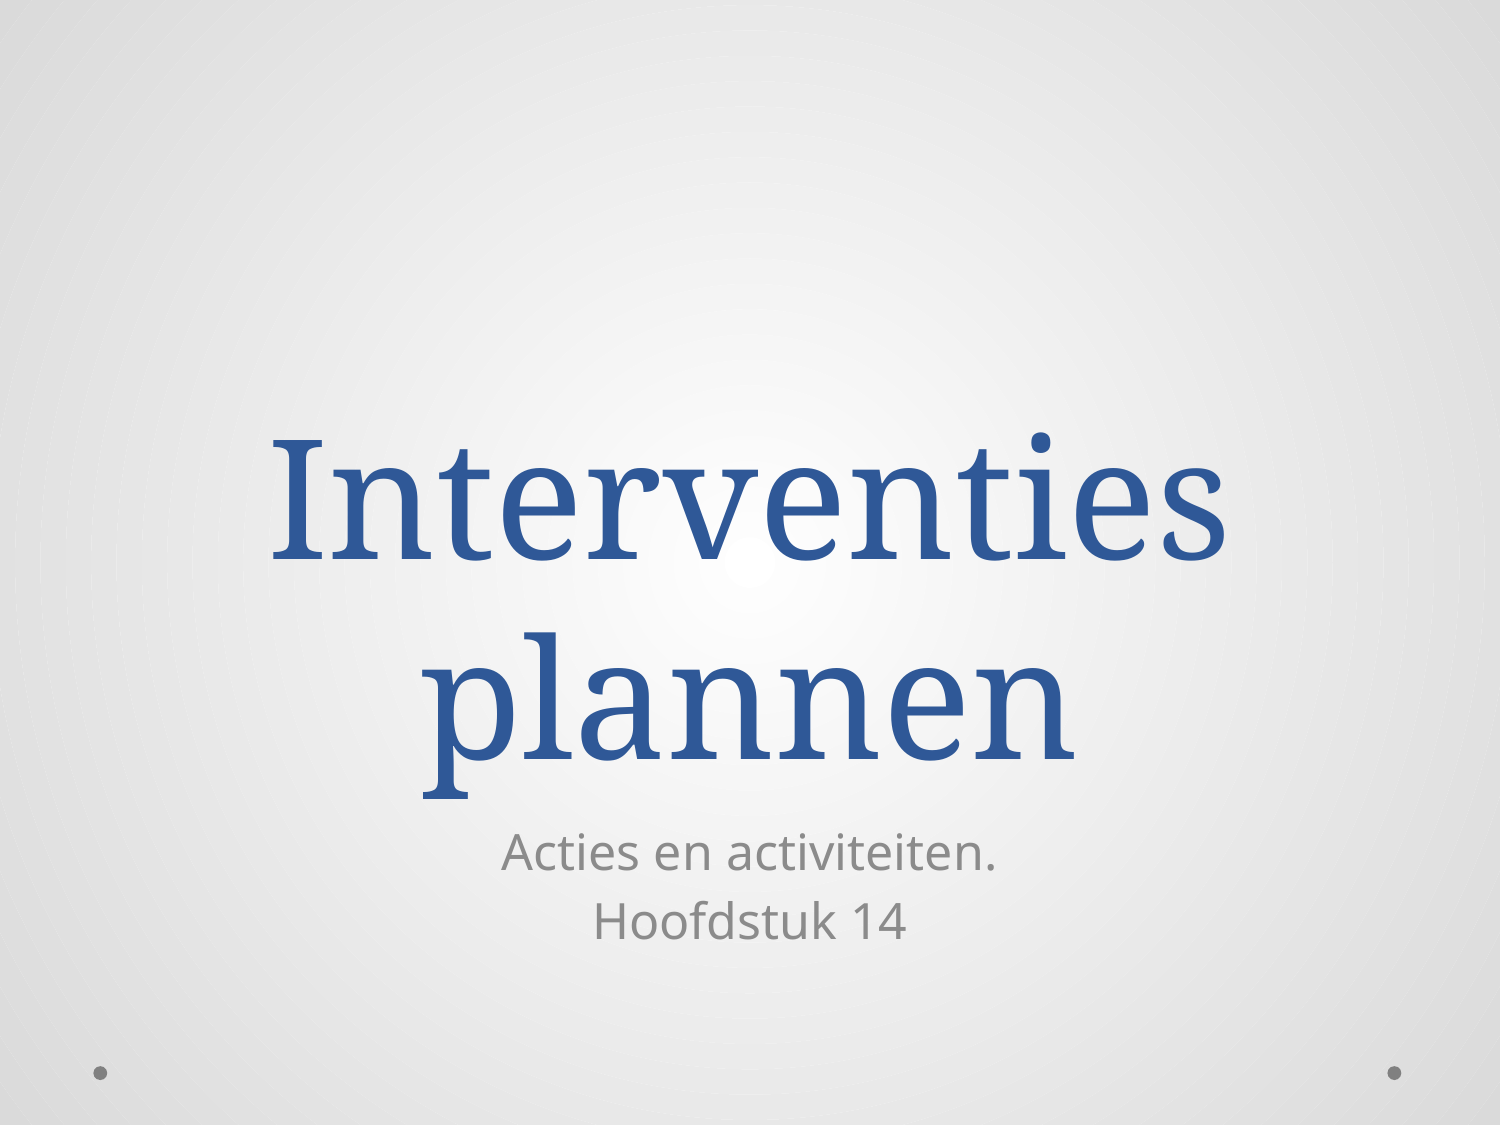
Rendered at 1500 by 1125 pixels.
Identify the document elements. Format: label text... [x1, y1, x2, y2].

subtitle Acties en activiteiten. Hoofdstuk 14 [225, 812, 1275, 1013]
title Interventies plannen [112, 99, 1388, 800]
